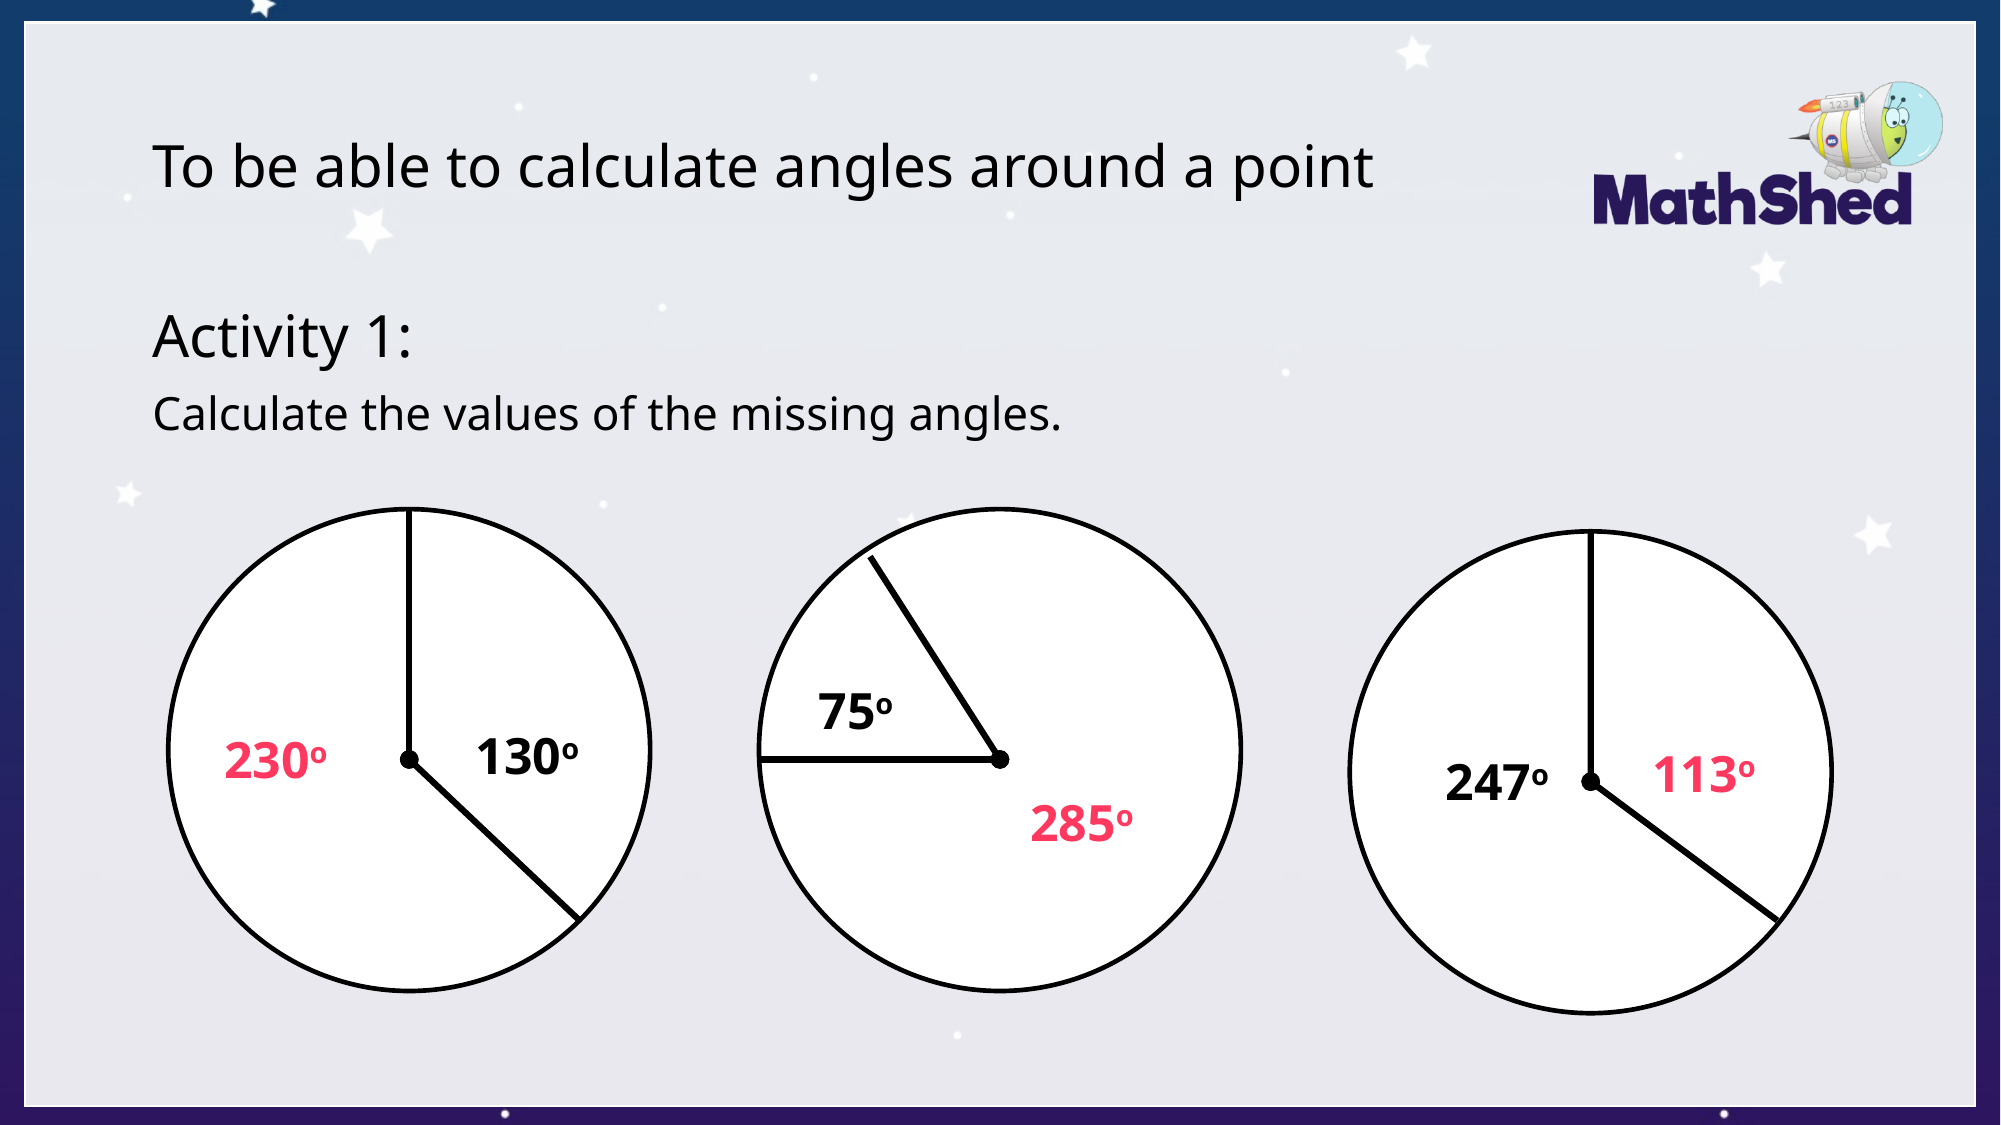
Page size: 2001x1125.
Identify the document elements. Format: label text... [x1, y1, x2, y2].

text_box [1348, 530, 1833, 1015]
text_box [869, 556, 1000, 759]
text_box 75o [803, 672, 869, 748]
text_box 113o [1637, 734, 1771, 781]
text_box 247o [1430, 743, 1565, 818]
text_box 230o [209, 721, 343, 797]
picture [0, 0, 2001, 1125]
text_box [1590, 781, 1778, 921]
text_box 285o [1015, 784, 1149, 860]
text_box [167, 508, 652, 993]
text_box 130o [461, 716, 595, 792]
title To be able to calculate angles around a point [137, 59, 1578, 278]
text_box [757, 508, 1242, 993]
list Activity 1: Calculate the values of the missing angles. [137, 299, 1863, 1014]
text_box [409, 759, 580, 921]
